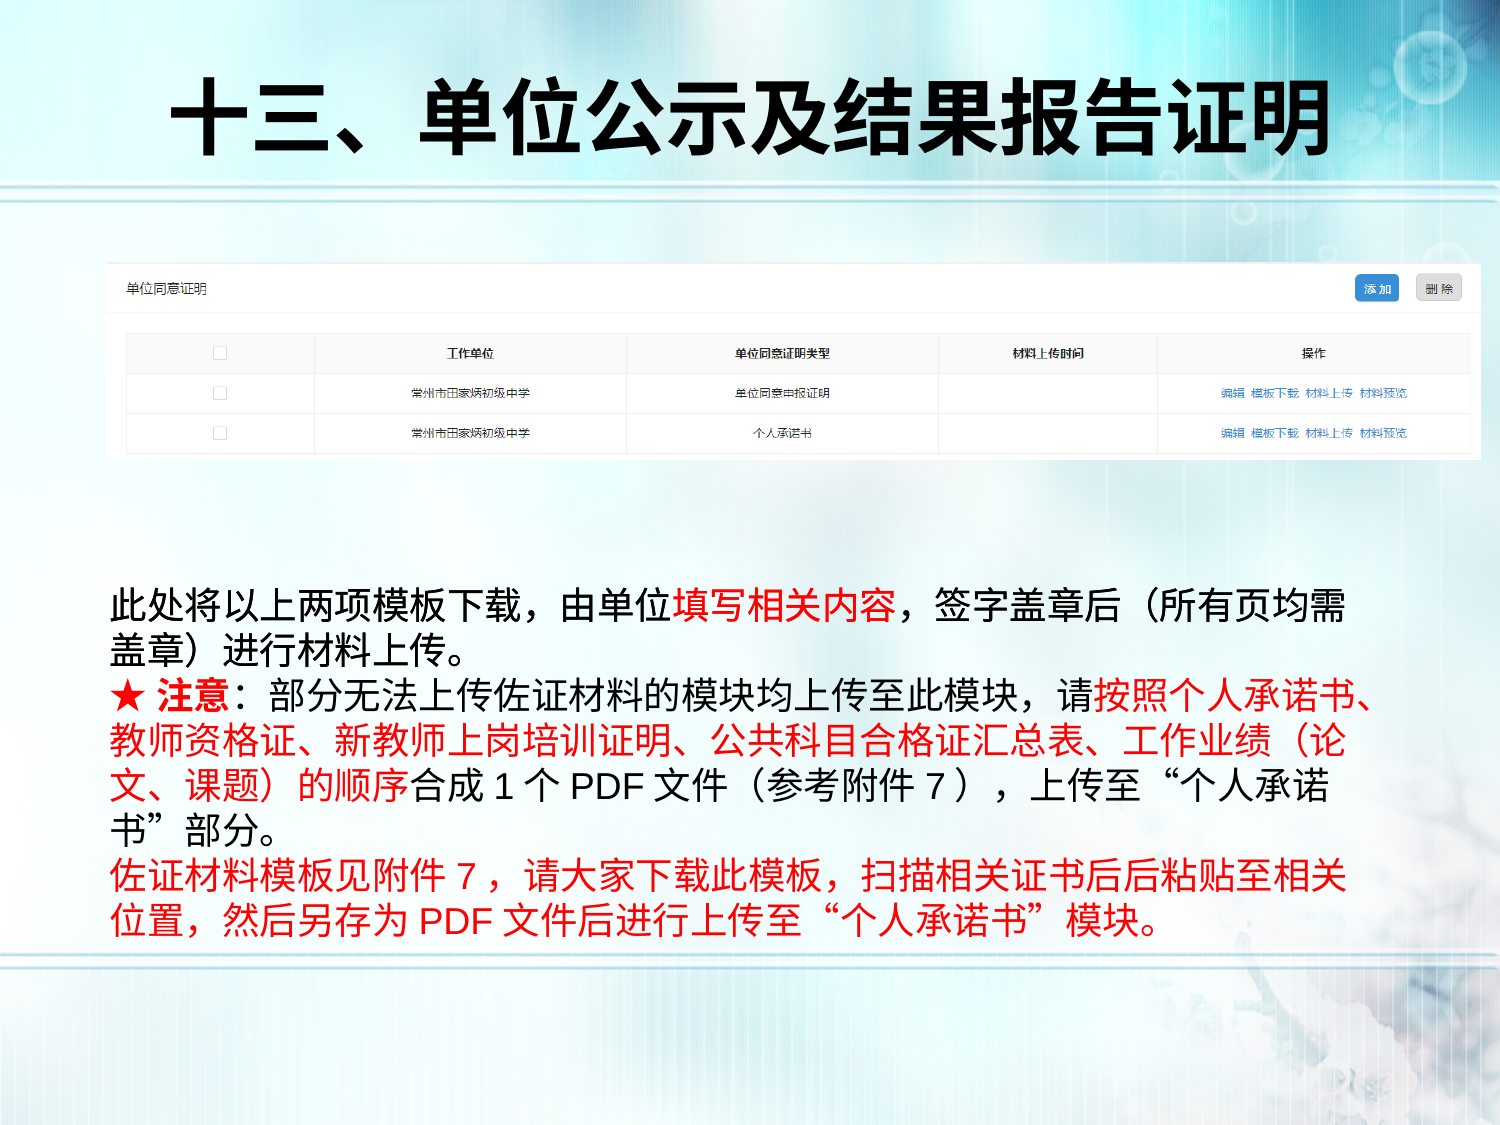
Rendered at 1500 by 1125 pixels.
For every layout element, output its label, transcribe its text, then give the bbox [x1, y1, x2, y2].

text_box 此处将以上两项模板下载，由单位填写相关内容，签字盖章后（所有页均需盖章）进行材料上传。 ★注意：部分无法上传佐证材料的模块均上传至此模块，请按照个人承诺书、教师资格证、新教师上岗培训证明、公共科目合格证汇总表、工作业绩（论文、课题）的顺序合成1个PDF文件（参考附件7），上传至“个人承诺书”部分。 佐证材料模板见附件7，请大家下载此模板，扫描相关证书后后粘贴至相关位置，然后另存为PDF文件后进行上传至“个人承诺书”模块。 [94, 574, 1391, 950]
title 十三、单位公示及结果报告证明 [74, 45, 1426, 185]
picture [0, 0, 1500, 1125]
